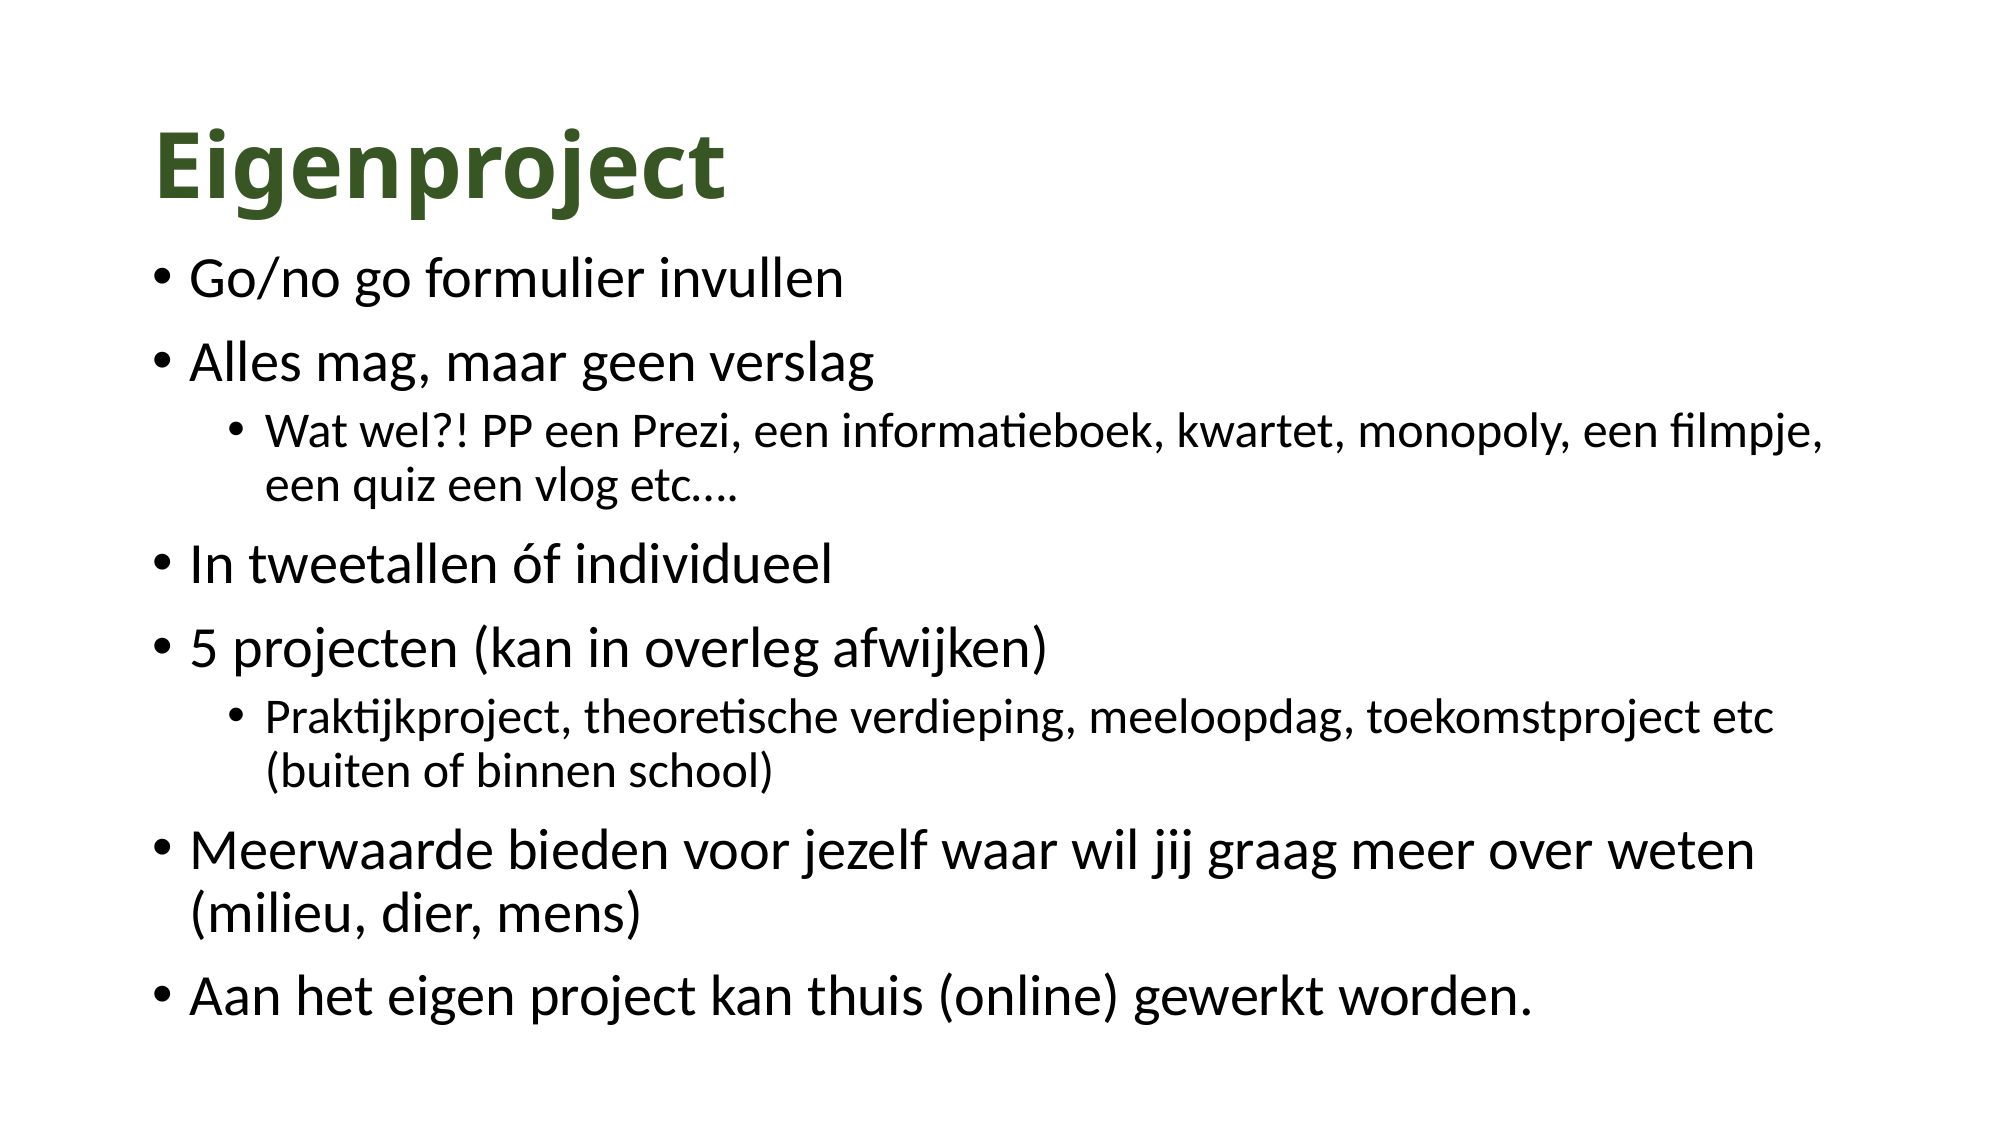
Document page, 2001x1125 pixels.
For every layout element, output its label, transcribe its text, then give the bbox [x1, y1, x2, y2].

title Eigenproject [137, 59, 1863, 239]
list Go/no go formulier invullen Alles mag, maar geen verslag Wat wel?! PP een Prezi, een informatieboek, kwartet, monopoly, een filmpje, een quiz een vlog etc…. In tweetallen óf individueel 5 projecten (kan in overleg afwijken) Praktijkproject, theoretische verdieping, meeloopdag, toekomstproject etc (buiten of binnen school) Meerwaarde bieden voor jezelf waar wil jij graag meer over weten (milieu, dier, mens) Aan het eigen project kan thuis (online) gewerkt worden. [137, 239, 1863, 1125]
